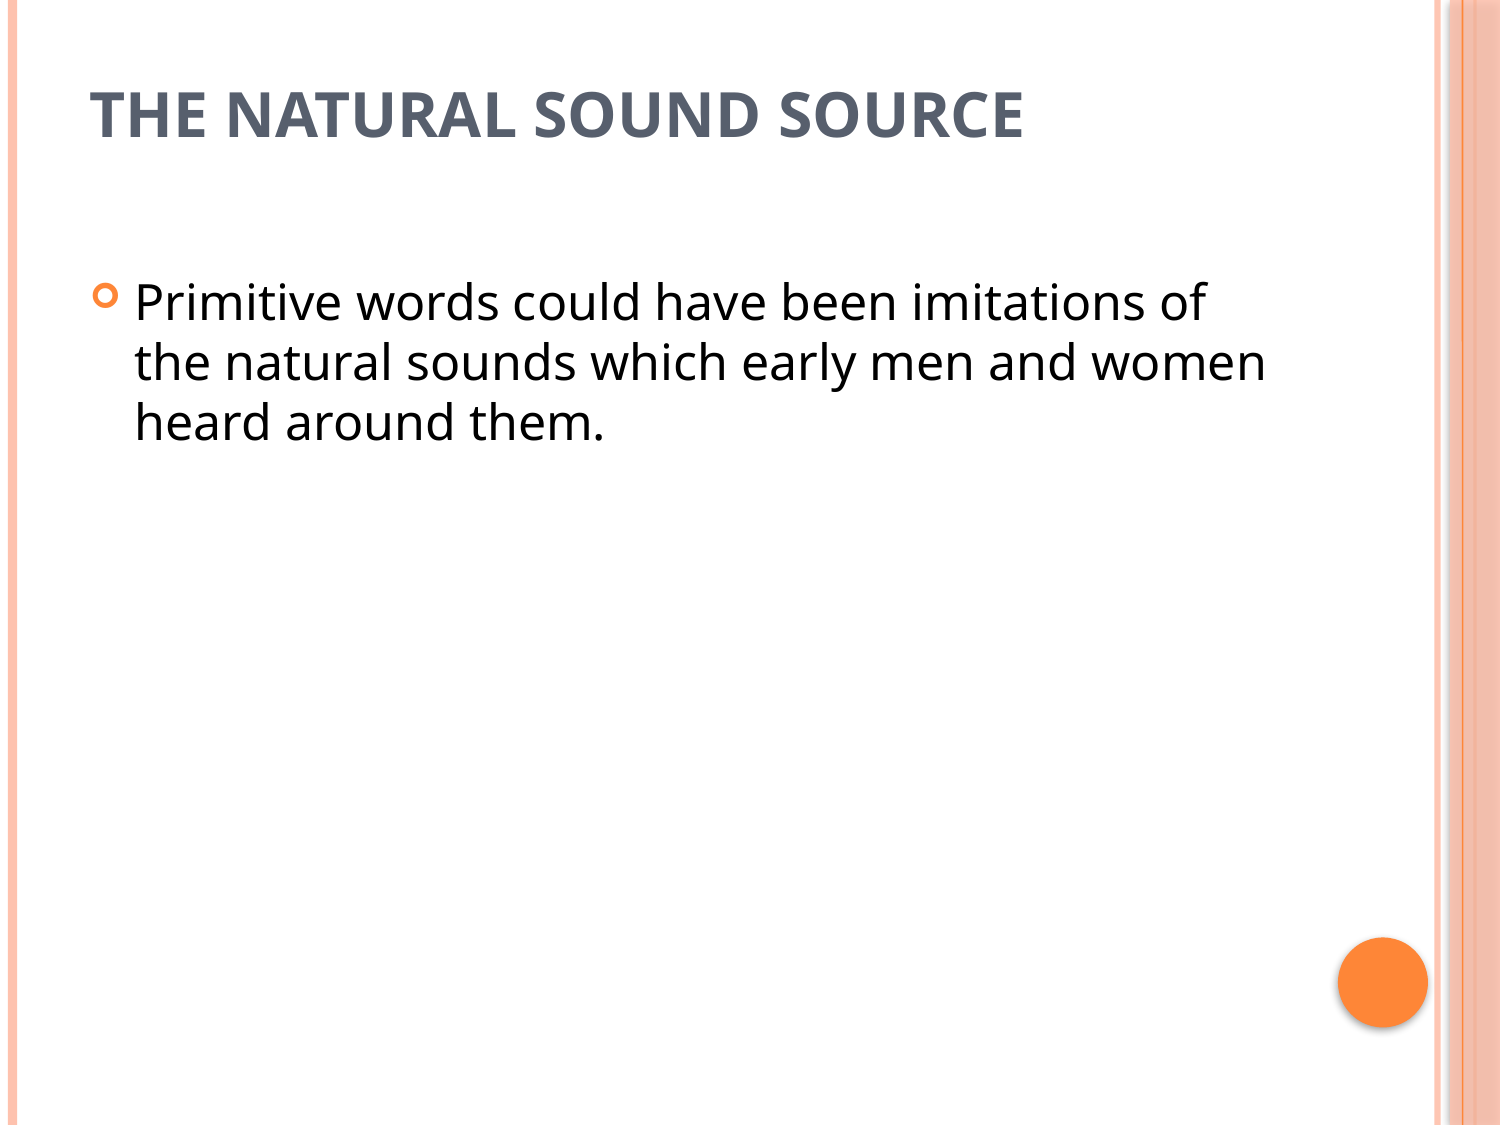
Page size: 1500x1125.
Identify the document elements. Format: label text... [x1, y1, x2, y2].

list Primitive words could have been imitations of the natural sounds which early men and women heard around them. [75, 262, 1300, 1062]
title The natural sound source [75, 45, 1300, 233]
